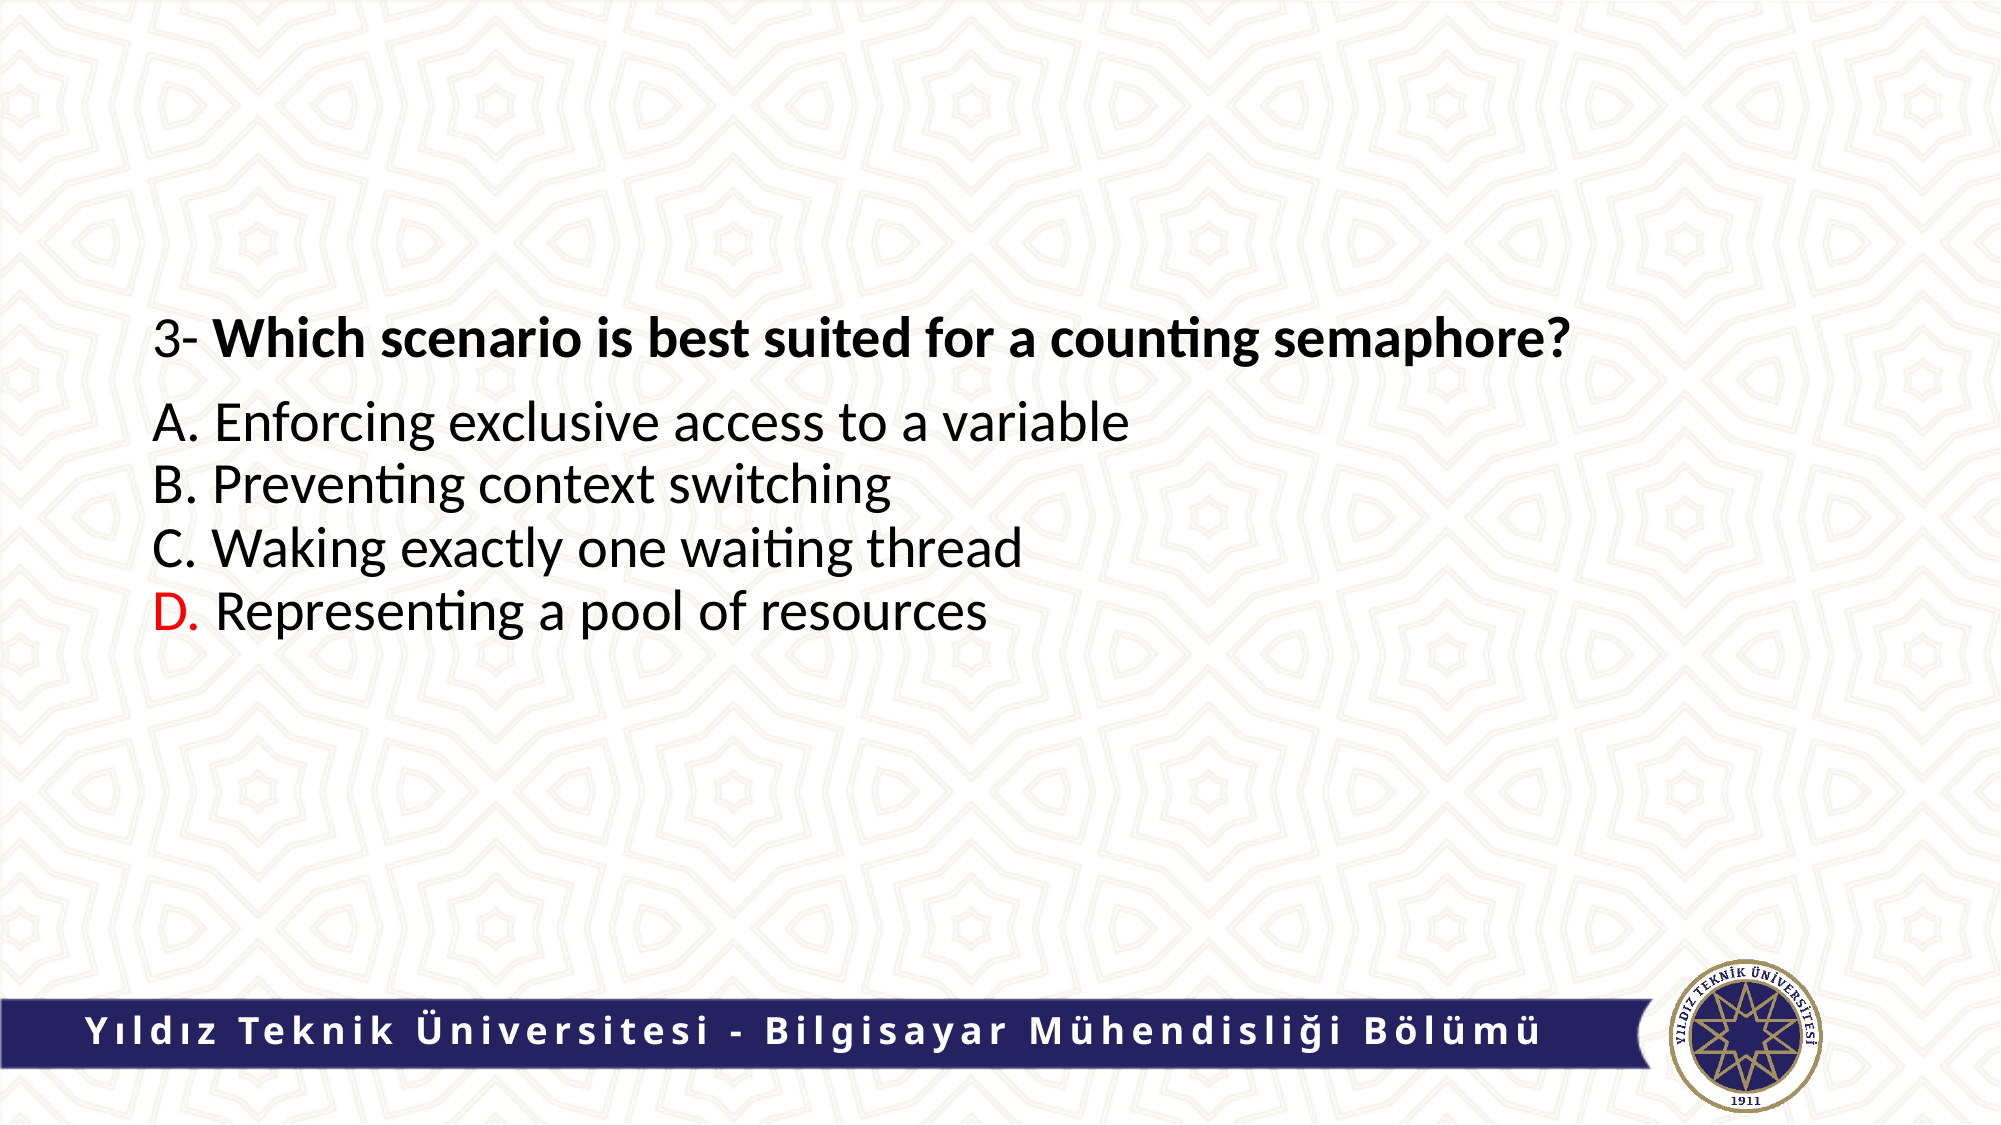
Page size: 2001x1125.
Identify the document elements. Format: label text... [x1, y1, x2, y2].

footer Yıldız Teknik Üniversitesi - Bilgisayar Mühendisliği Bölümü [0, 997, 1628, 1069]
list 3- Which scenario is best suited for a counting semaphore? A. Enforcing exclusive access to a variable B. Preventing context switching C. Waking exactly one waiting thread D. Representing a pool of resources [137, 299, 1863, 982]
picture [0, 0, 2000, 1125]
